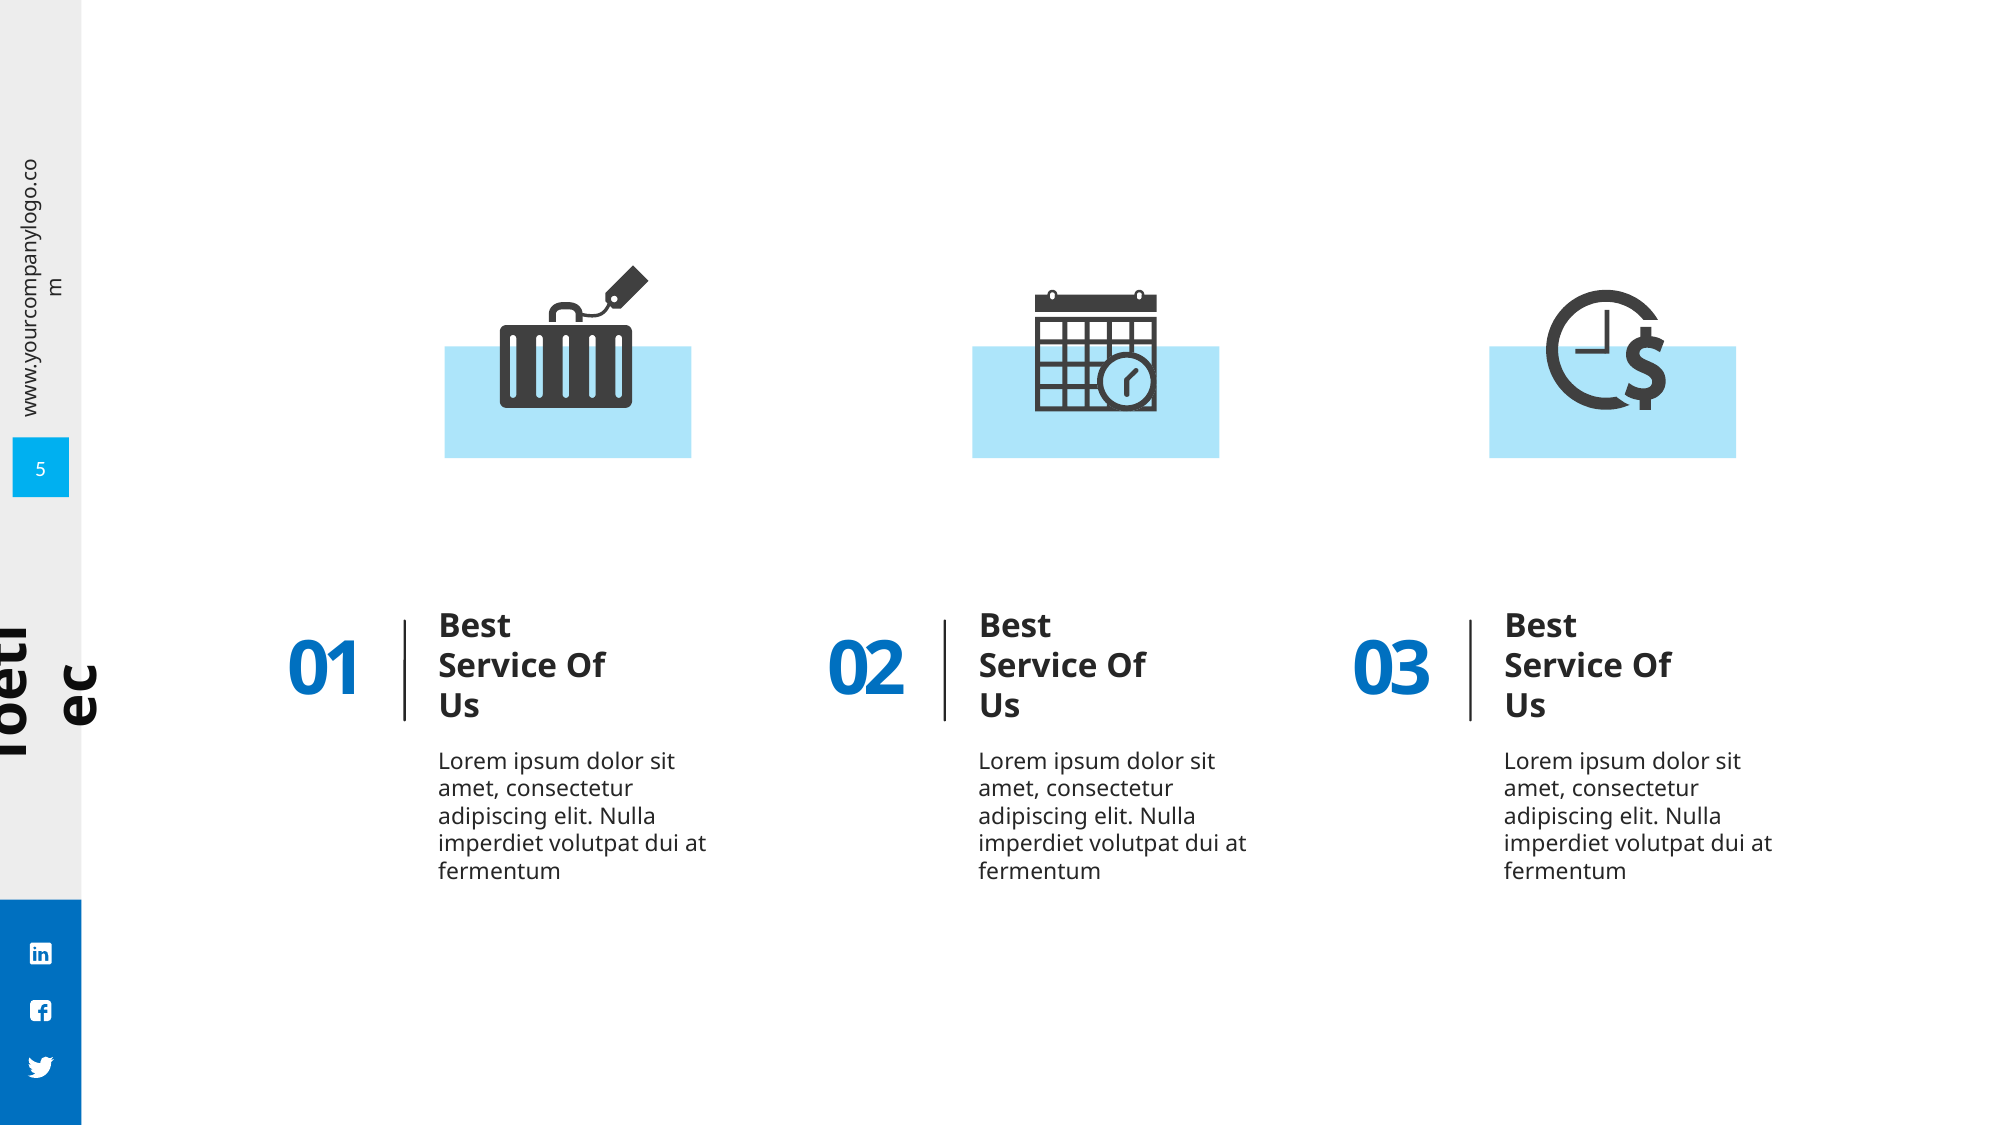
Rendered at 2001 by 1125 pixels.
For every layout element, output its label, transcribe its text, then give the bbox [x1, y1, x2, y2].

text_box [444, 345, 692, 459]
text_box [1035, 289, 1157, 412]
text_box Lorem ipsum dolor sit amet, consectetur adipiscing elit. Nulla imperdiet volutpat dui at fermentum [963, 739, 1278, 892]
text_box Lorem ipsum dolor sit amet, consectetur adipiscing elit. Nulla imperdiet volutpat dui at fermentum [1489, 739, 1804, 892]
text_box [971, 345, 1220, 459]
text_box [499, 265, 649, 408]
text_box [942, 618, 947, 723]
text_box 01 [265, 608, 388, 733]
text_box Best Service Of Us [423, 602, 651, 727]
text_box Lorem ipsum dolor sit amet, consectetur adipiscing elit. Nulla imperdiet volutpat dui at fermentum [423, 739, 738, 892]
text_box 03 [1331, 608, 1454, 733]
text_box [1488, 345, 1737, 459]
text_box Best Service Of Us [963, 602, 1191, 727]
text_box 02 [806, 608, 929, 733]
text_box Best Service Of Us [1489, 602, 1717, 727]
text_box [1468, 618, 1473, 723]
slide_number 5 [12, 437, 69, 498]
text_box [402, 618, 407, 723]
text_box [1546, 289, 1666, 410]
